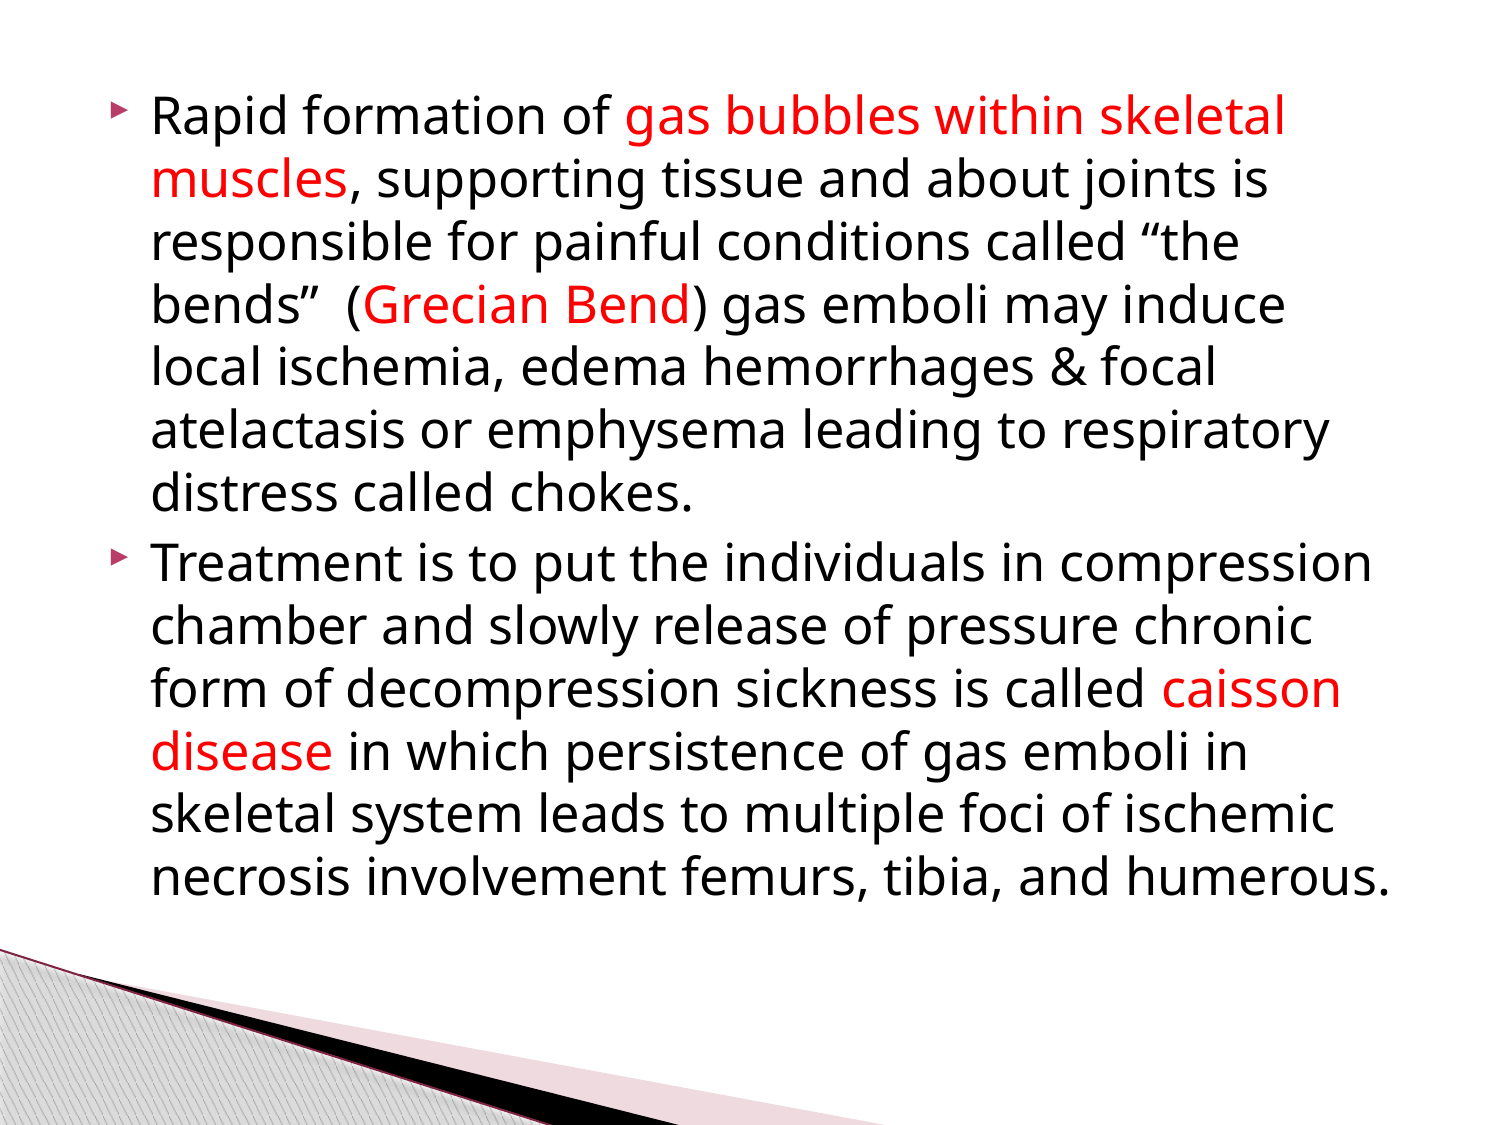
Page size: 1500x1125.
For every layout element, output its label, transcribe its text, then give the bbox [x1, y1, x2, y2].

list Rapid formation of gas bubbles within skeletal muscles, supporting tissue and about joints is responsible for painful conditions called “the bends” (Grecian Bend) gas emboli may induce local ischemia, edema hemorrhages & focal atelactasis or emphysema leading to respiratory distress called chokes. Treatment is to put the individuals in compression chamber and slowly release of pressure chronic form of decompression sickness is called caisson disease in which persistence of gas emboli in skeletal system leads to multiple foci of ischemic necrosis involvement femurs, tibia, and humerous. [75, 75, 1425, 986]
